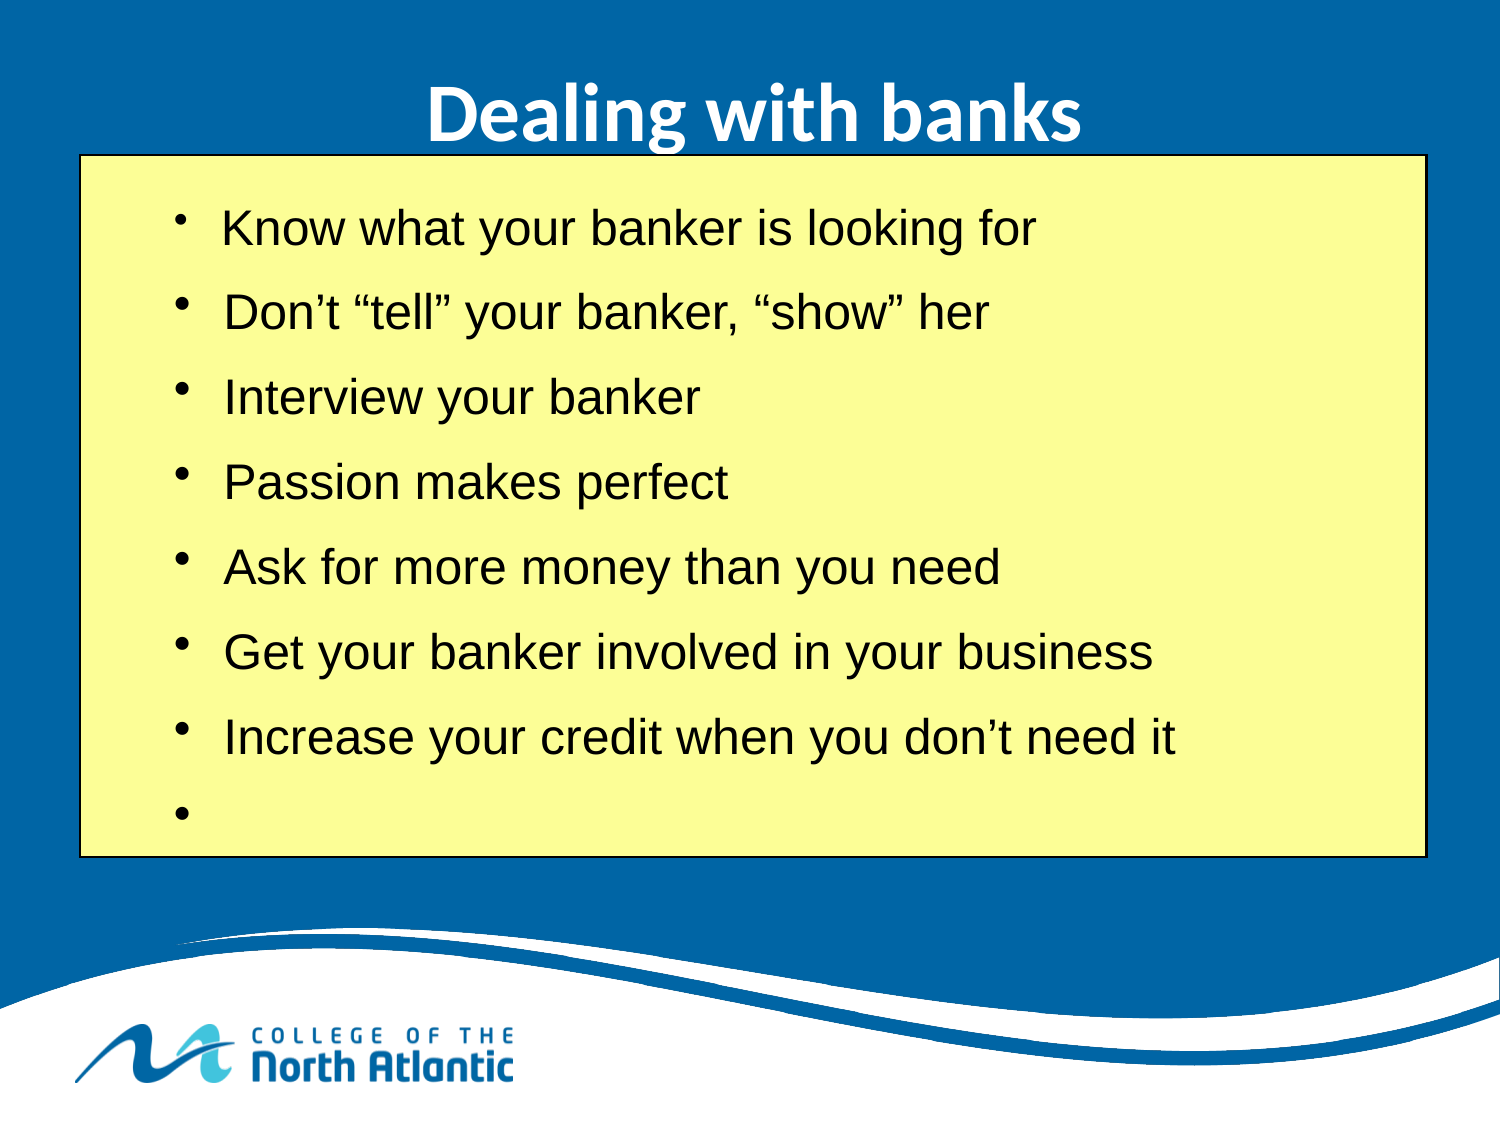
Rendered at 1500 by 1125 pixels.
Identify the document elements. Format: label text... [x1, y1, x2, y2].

picture [0, 928, 1500, 1125]
text_box [79, 155, 1427, 857]
text_box Know what your banker is looking for Don’t “tell” your banker, “show” her Interview your banker Passion makes perfect Ask for more money than you need Get your banker involved in your business Increase your credit when you don’t need it [159, 187, 1385, 858]
title Dealing with banks [71, 28, 1438, 188]
